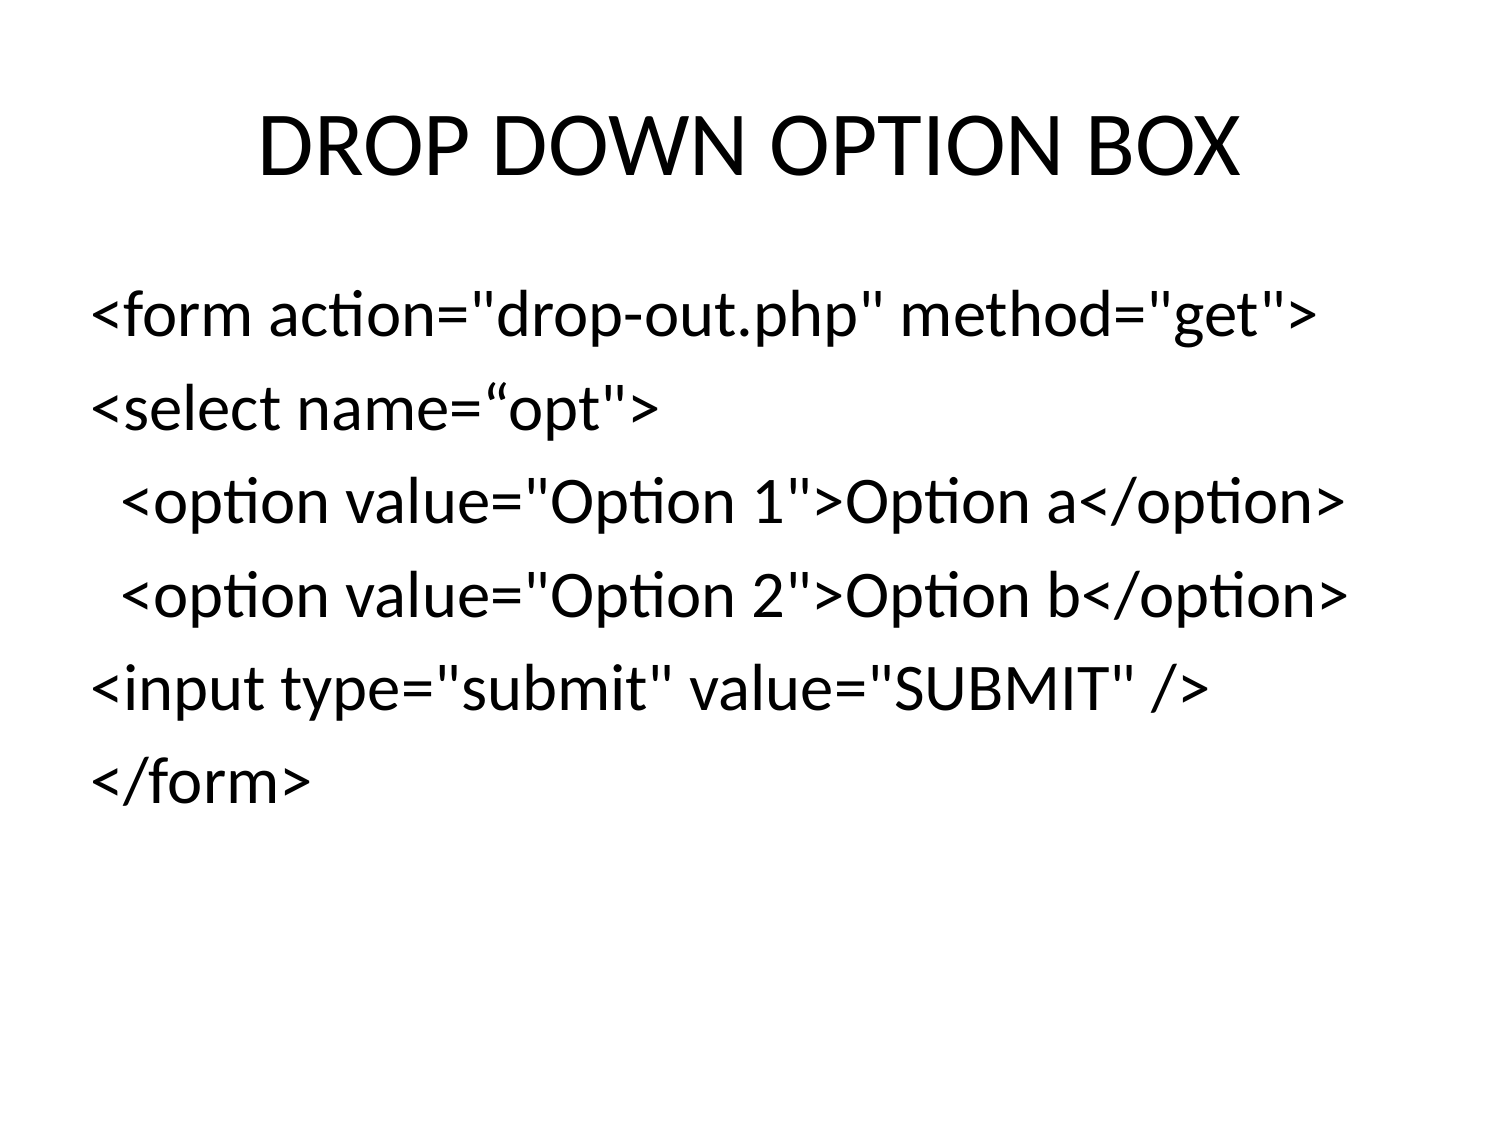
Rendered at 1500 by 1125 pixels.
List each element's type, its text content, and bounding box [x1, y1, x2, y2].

list <form action="drop-out.php" method="get"> <select name=“opt"> <option value="Option 1">Option a</option> <option value="Option 2">Option b</option> <input type="submit" value="SUBMIT" /> </form> [75, 262, 1425, 1005]
title DROP DOWN OPTION BOX [75, 45, 1425, 233]
